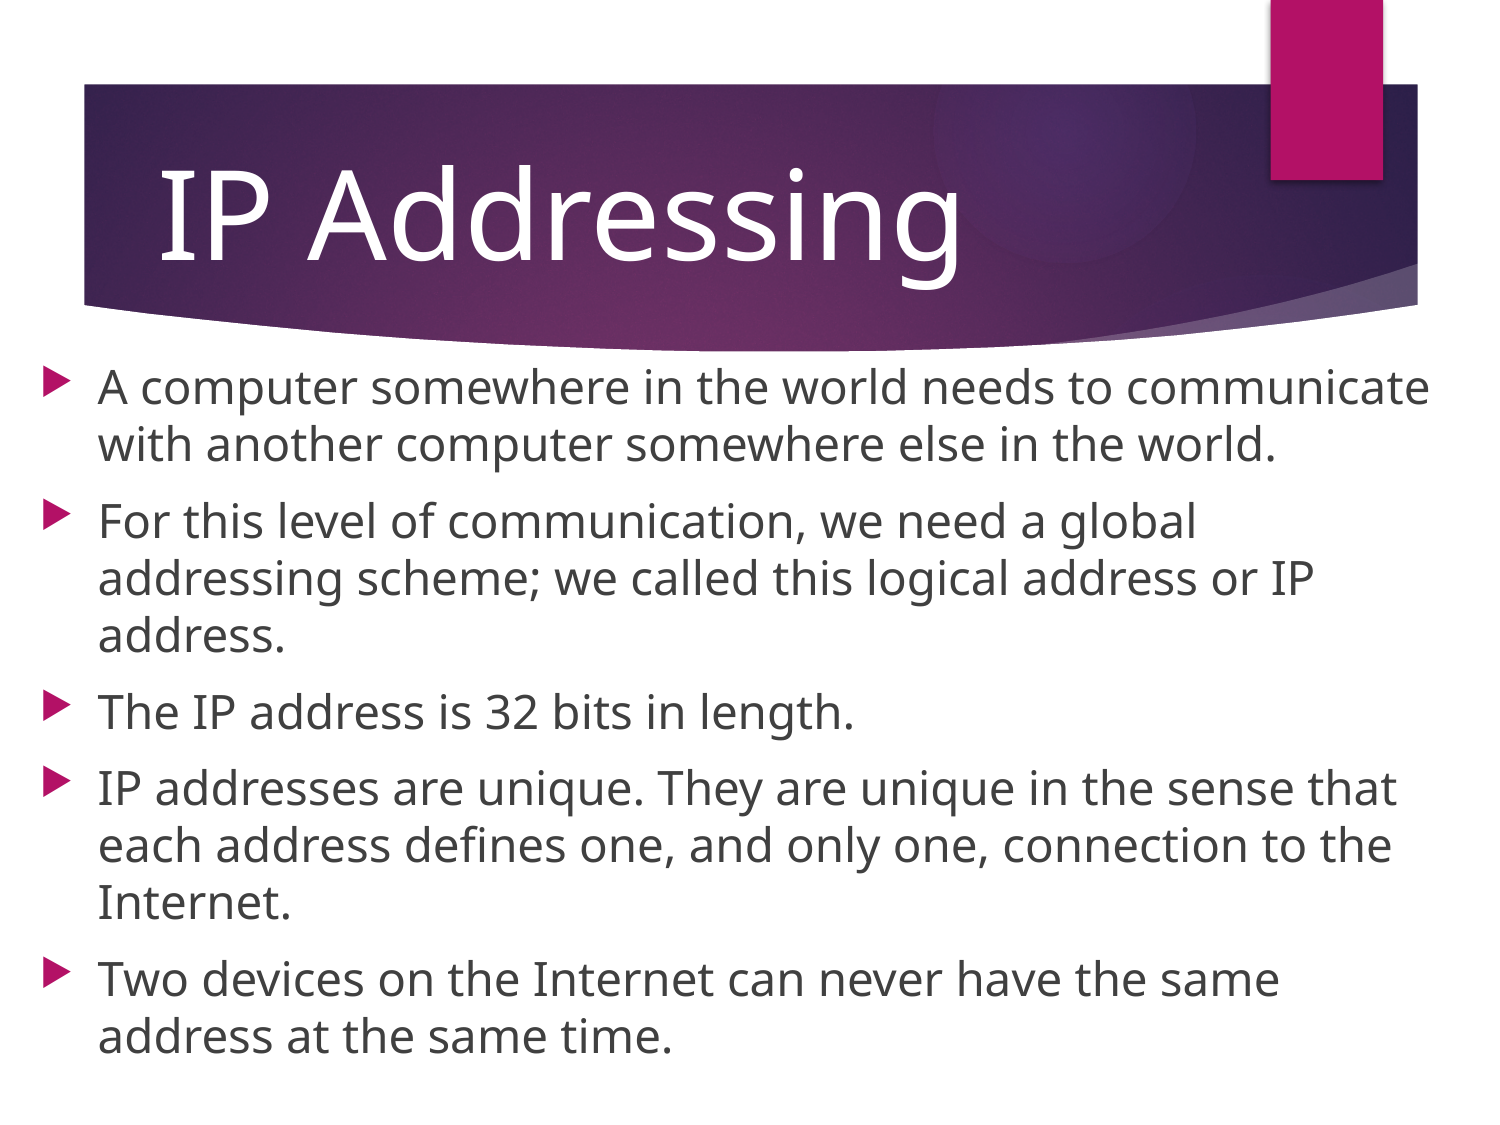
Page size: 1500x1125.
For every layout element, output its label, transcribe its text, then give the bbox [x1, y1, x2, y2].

title IP Addressing [142, 152, 1183, 269]
list A computer somewhere in the world needs to communicate with another computer somewhere else in the world. For this level of communication, we need a global addressing scheme; we called this logical address or IP address. The IP address is 32 bits in length. IP addresses are unique. They are unique in the sense that each address defines one, and only one, connection to the Internet. Two devices on the Internet can never have the same address at the same time. [24, 350, 1450, 1093]
